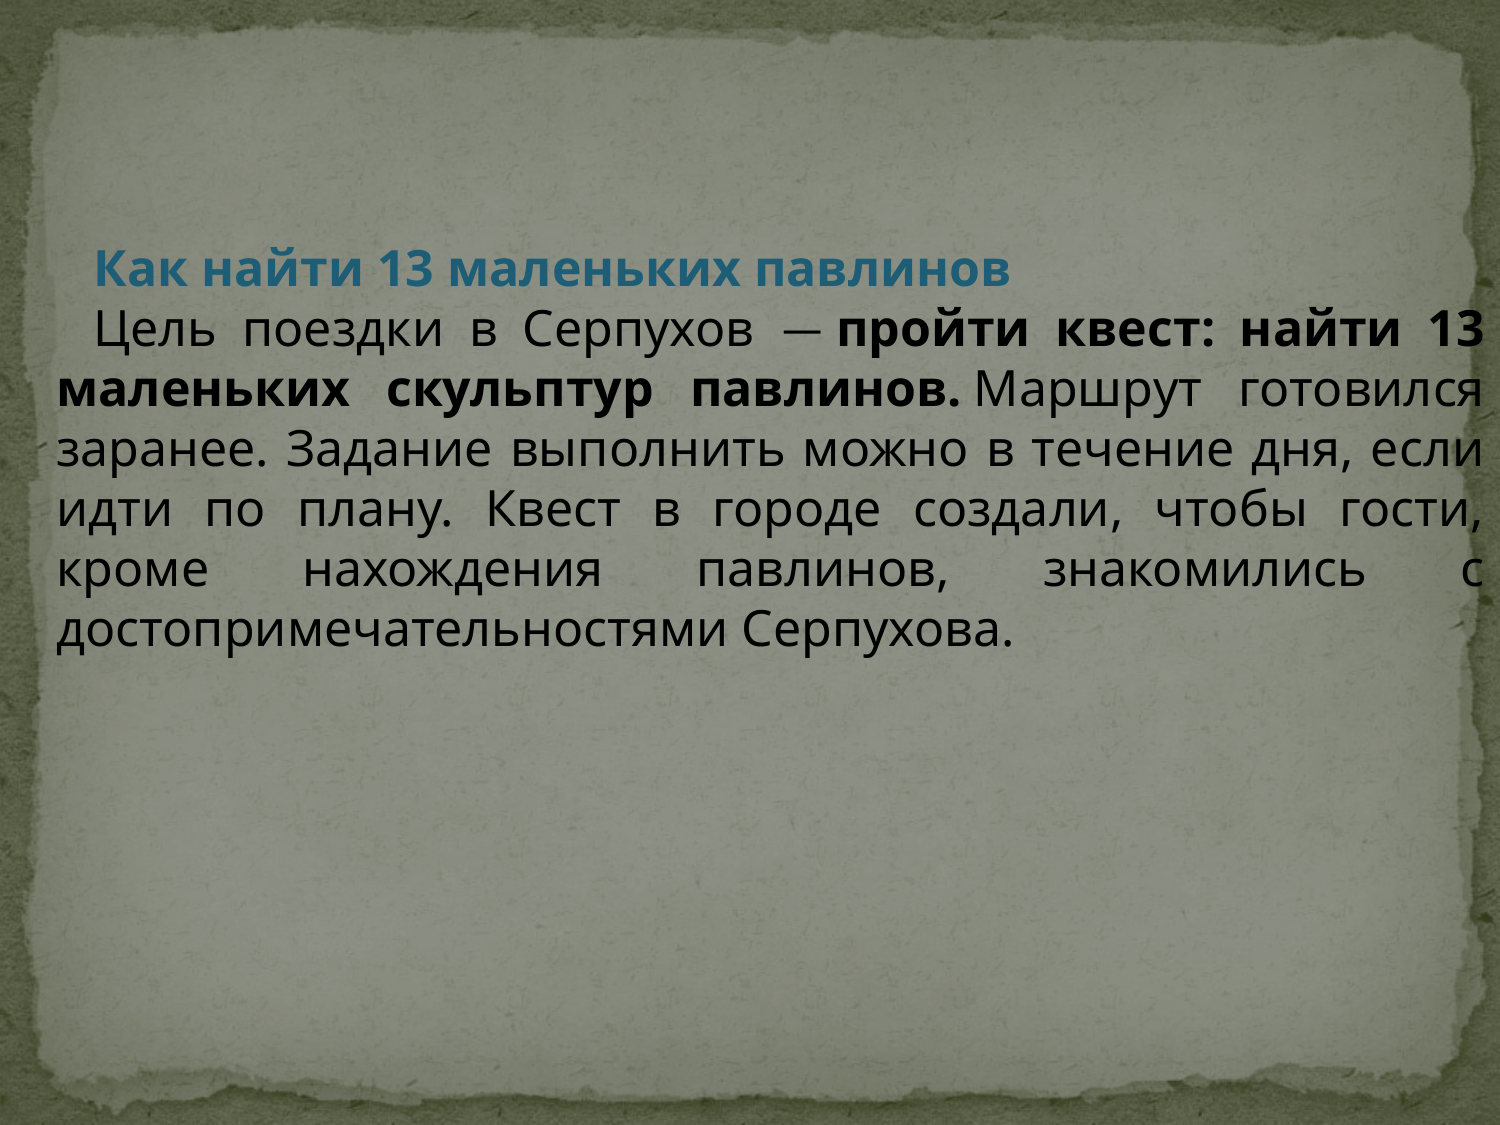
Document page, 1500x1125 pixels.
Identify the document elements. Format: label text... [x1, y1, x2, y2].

text_box Как найти 13 маленьких павлинов Цель поездки в Серпухов — пройти квест: найти 13 маленьких скульптур павлинов. Маршрут готовился заранее. Задание выполнить можно в течение дня, если идти по плану. Квест в городе создали, чтобы гости, кроме нахождения павлинов, знакомились с достопримечательностями Серпухова. [41, 228, 1500, 664]
